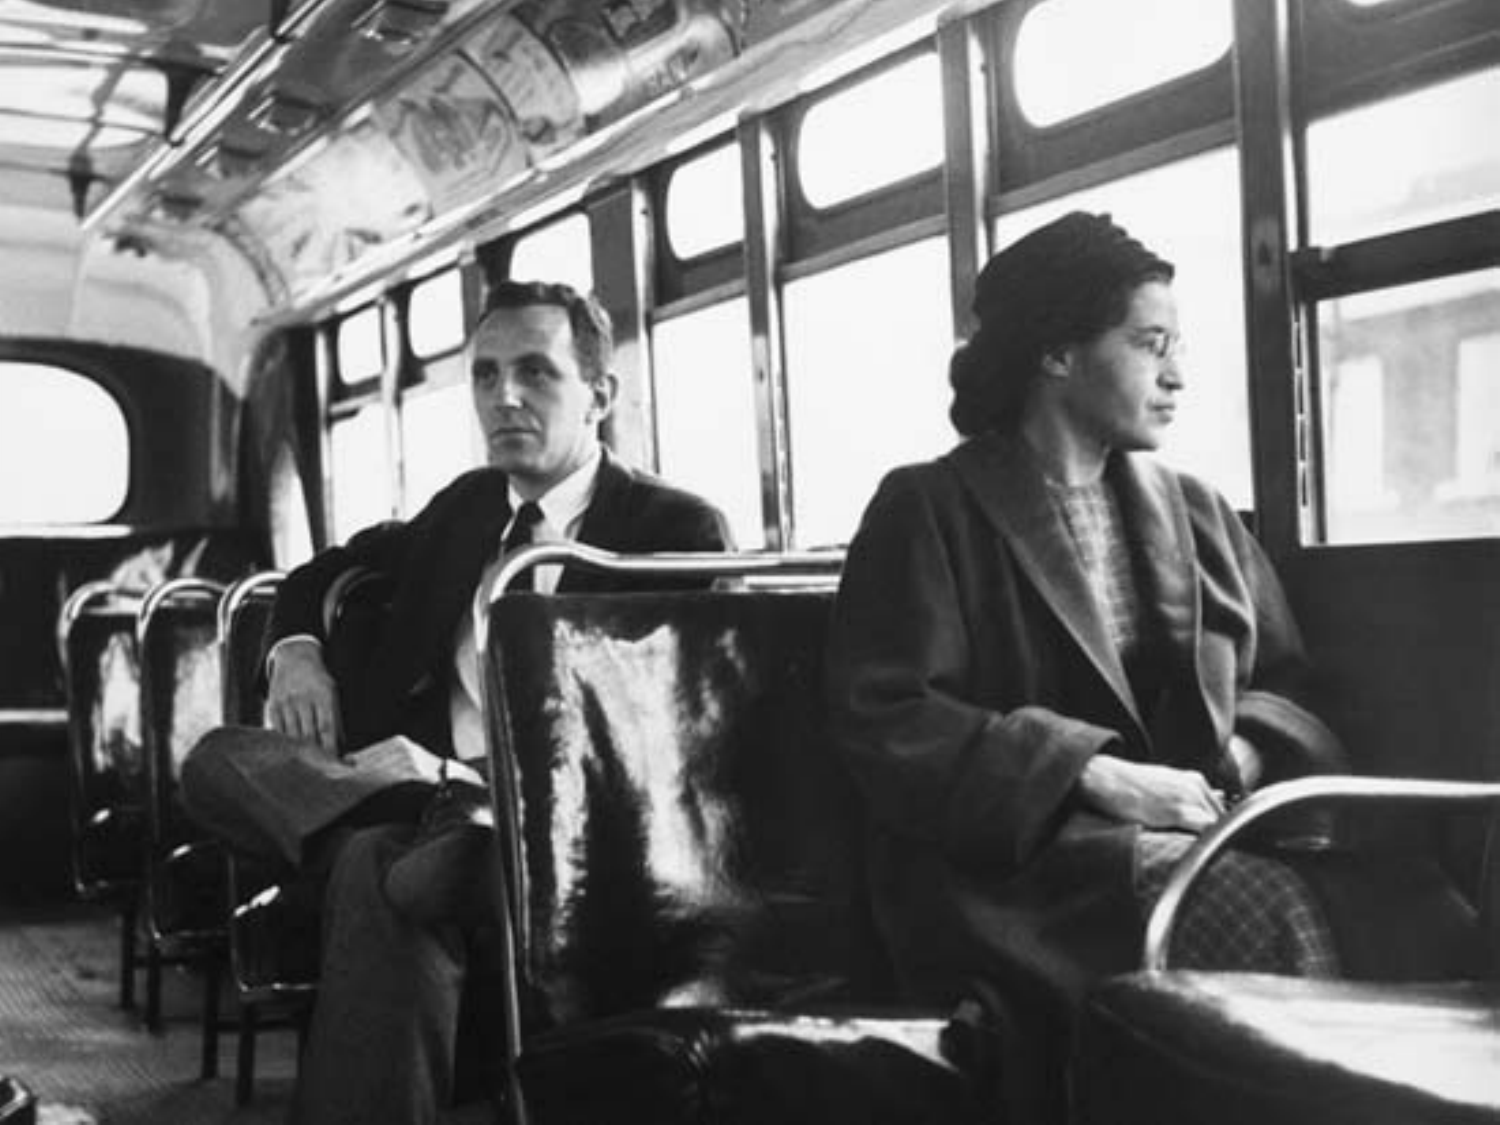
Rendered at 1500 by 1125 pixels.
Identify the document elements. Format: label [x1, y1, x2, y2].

list [0, 0, 1500, 1125]
